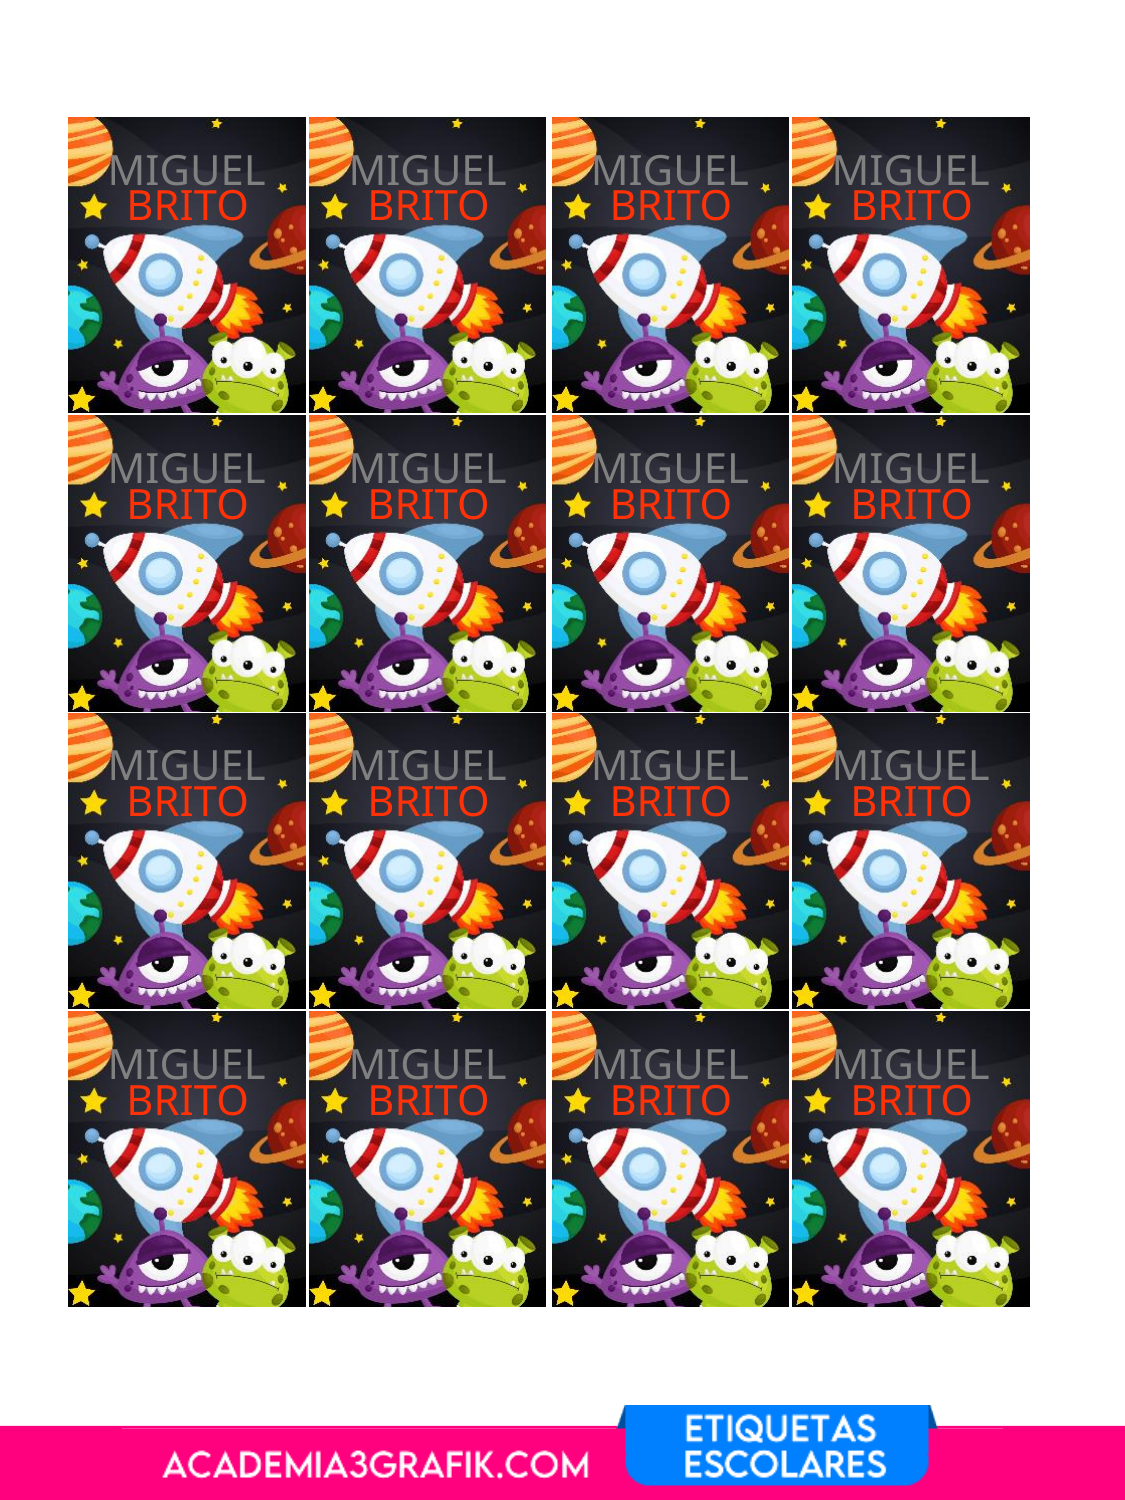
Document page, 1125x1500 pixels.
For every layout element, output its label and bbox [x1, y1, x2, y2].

picture [68, 415, 306, 712]
picture [68, 713, 306, 1009]
picture [792, 1011, 1030, 1307]
picture [309, 415, 546, 712]
picture [68, 1011, 306, 1307]
picture [792, 117, 1030, 413]
picture [68, 117, 306, 413]
picture [792, 713, 1030, 1009]
picture [309, 713, 546, 1009]
picture [551, 713, 789, 1009]
picture [551, 415, 789, 712]
picture [122, 1405, 1003, 1500]
picture [792, 415, 1030, 712]
picture [551, 1011, 789, 1307]
picture [309, 117, 546, 413]
picture [551, 117, 789, 413]
picture [309, 1011, 546, 1307]
